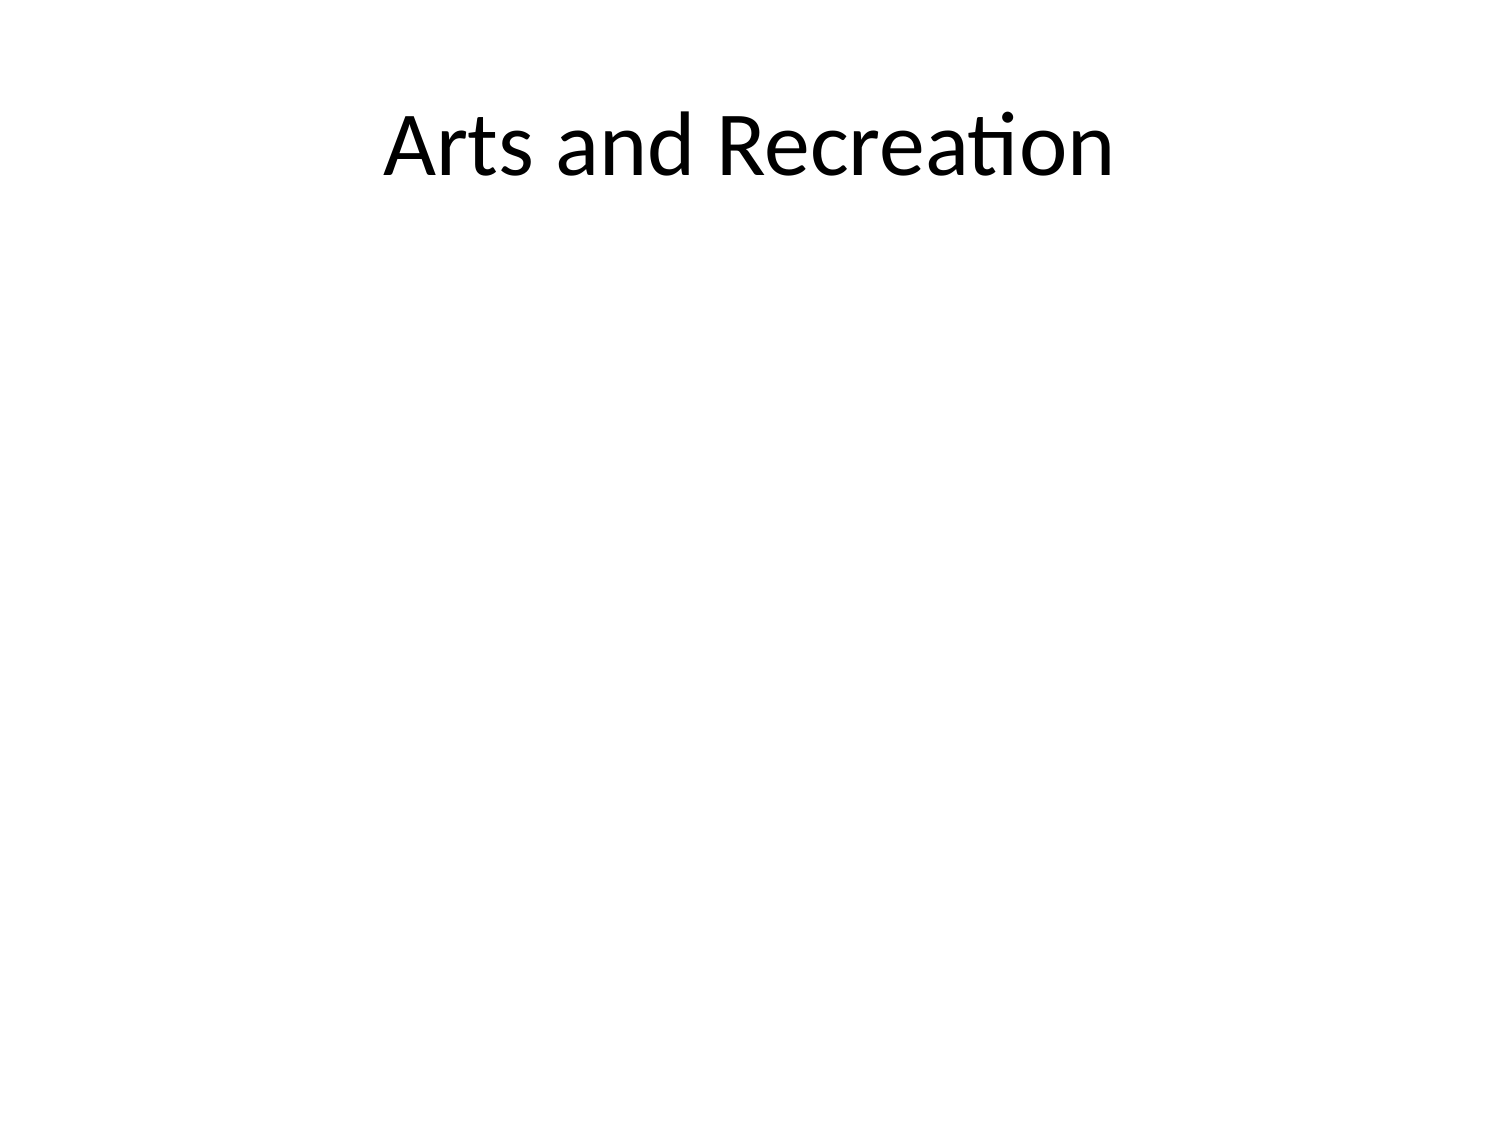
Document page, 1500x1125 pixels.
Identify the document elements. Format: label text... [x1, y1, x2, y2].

title Arts and Recreation [75, 45, 1425, 233]
